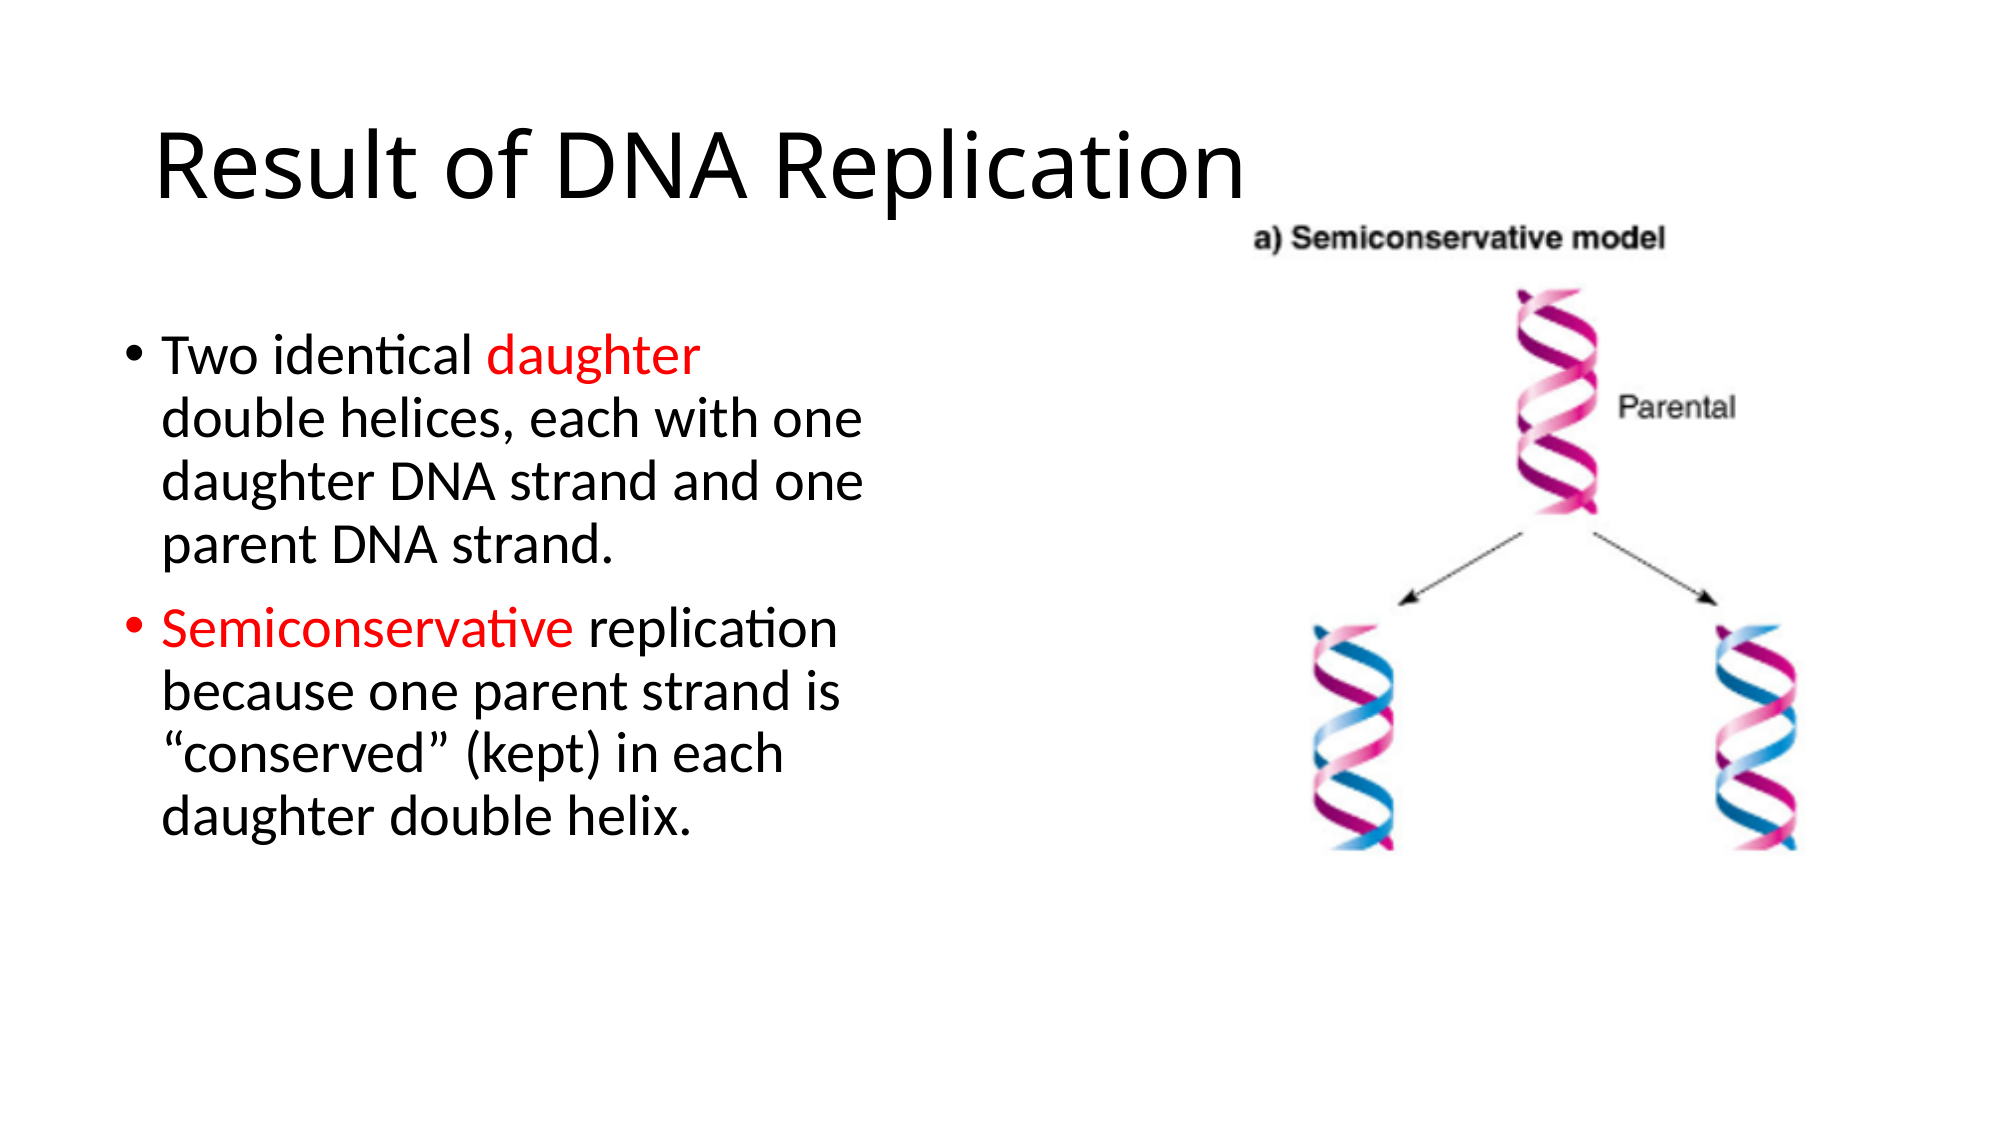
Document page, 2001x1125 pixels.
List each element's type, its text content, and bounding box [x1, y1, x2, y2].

picture [1221, 203, 1863, 881]
title Result of DNA Replication [137, 59, 1863, 278]
list Two identical daughter double helices, each with one daughter DNA strand and one parent DNA strand. Semiconservative replication because one parent strand is “conserved” (kept) in each daughter double helix. [109, 316, 894, 1031]
